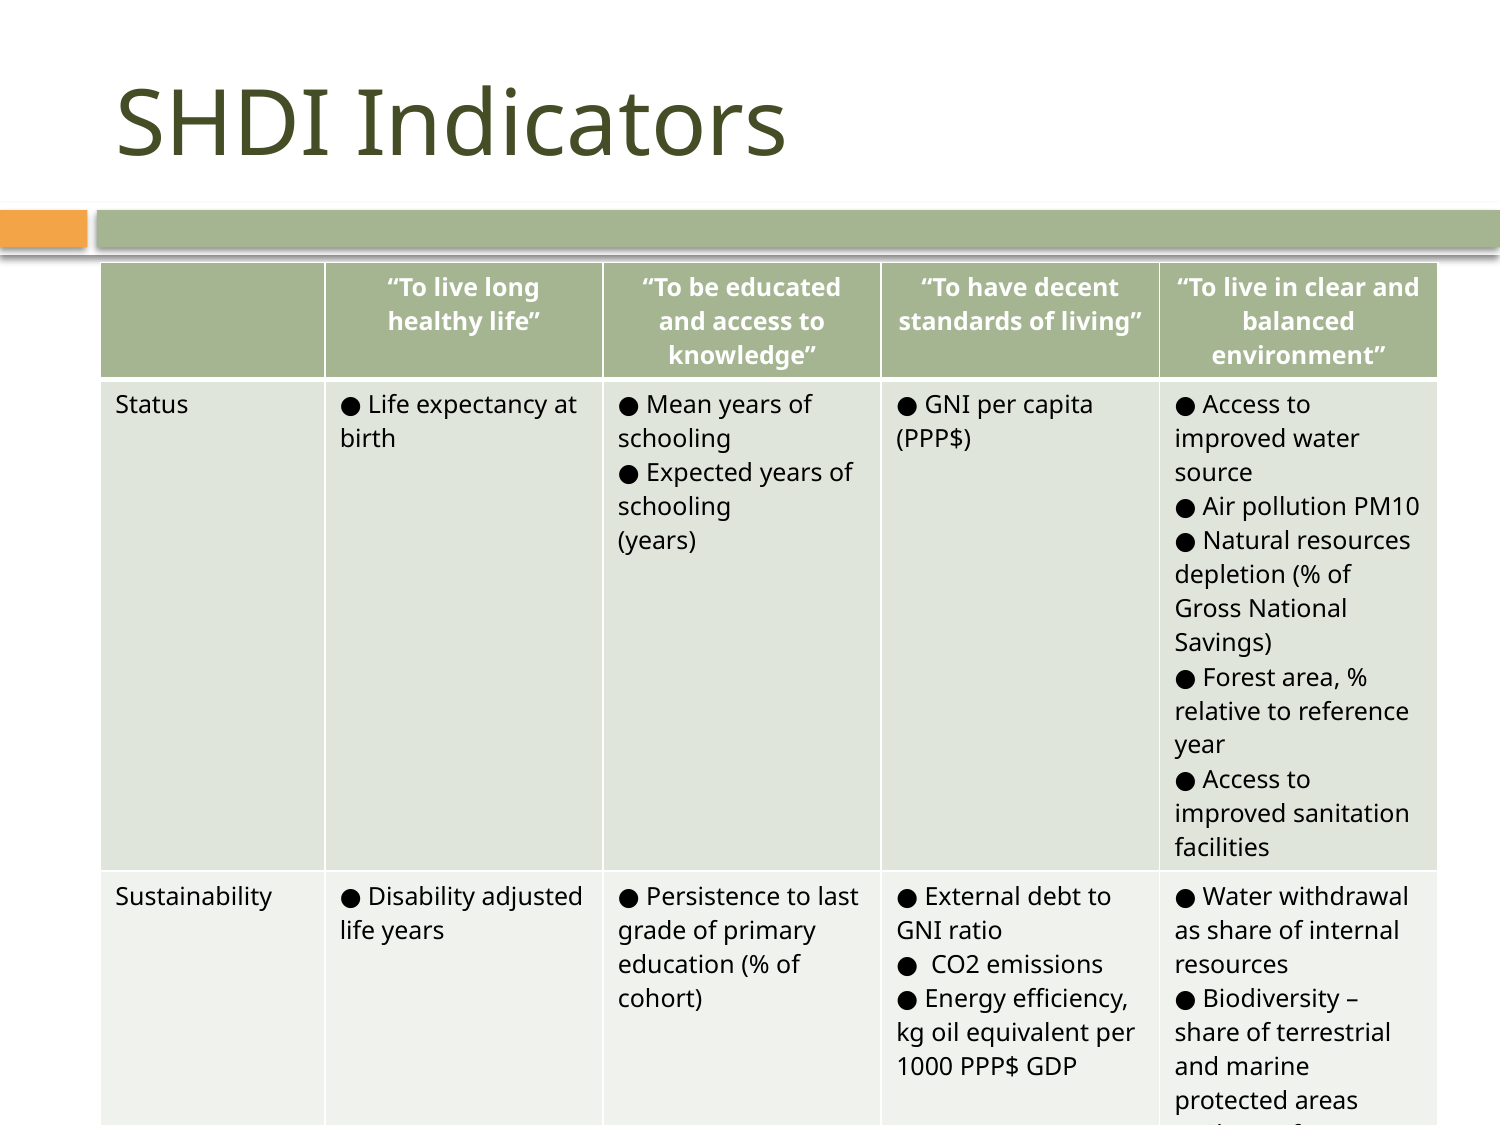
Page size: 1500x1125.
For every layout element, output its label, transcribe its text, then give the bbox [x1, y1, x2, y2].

table_cell ● Disability adjusted life years [326, 872, 602, 1125]
table_header “To be educated and access to knowledge” [604, 263, 880, 377]
title SHDI Indicators [100, 37, 1438, 200]
table_header “To live long healthy life” [326, 263, 602, 377]
table_cell ● External debt to GNI ratio ● CO2 emissions ● Energy efficiency, kg oil equivalent per 1000 PPP$ GDP [882, 872, 1159, 1125]
table_cell ● Mean years of schooling ● Expected years of schooling (years) [604, 382, 880, 870]
table_cell ● Access to improved water source ● Air pollution PM10 ● Natural resources depletion (% of Gross National Savings) ● Forest area, % relative to reference year ● Access to improved sanitation facilities [1160, 382, 1437, 870]
table_cell ● Life expectancy at birth [326, 382, 602, 870]
table_header [101, 263, 324, 377]
table_cell Status [101, 382, 324, 870]
table_cell Sustainability [101, 872, 324, 1125]
table_header “To have decent standards of living” [882, 263, 1159, 377]
table_cell ● Water withdrawal as share of internal resources ● Biodiversity – share of terrestrial and marine protected areas ● Share of renewable and sustainable energy [1160, 872, 1437, 1125]
table_cell ● GNI per capita (PPP$) [882, 382, 1159, 870]
table_header “To live in clear and balanced environment” [1160, 263, 1437, 377]
table_cell ● Persistence to last grade of primary education (% of cohort) [604, 872, 880, 1125]
